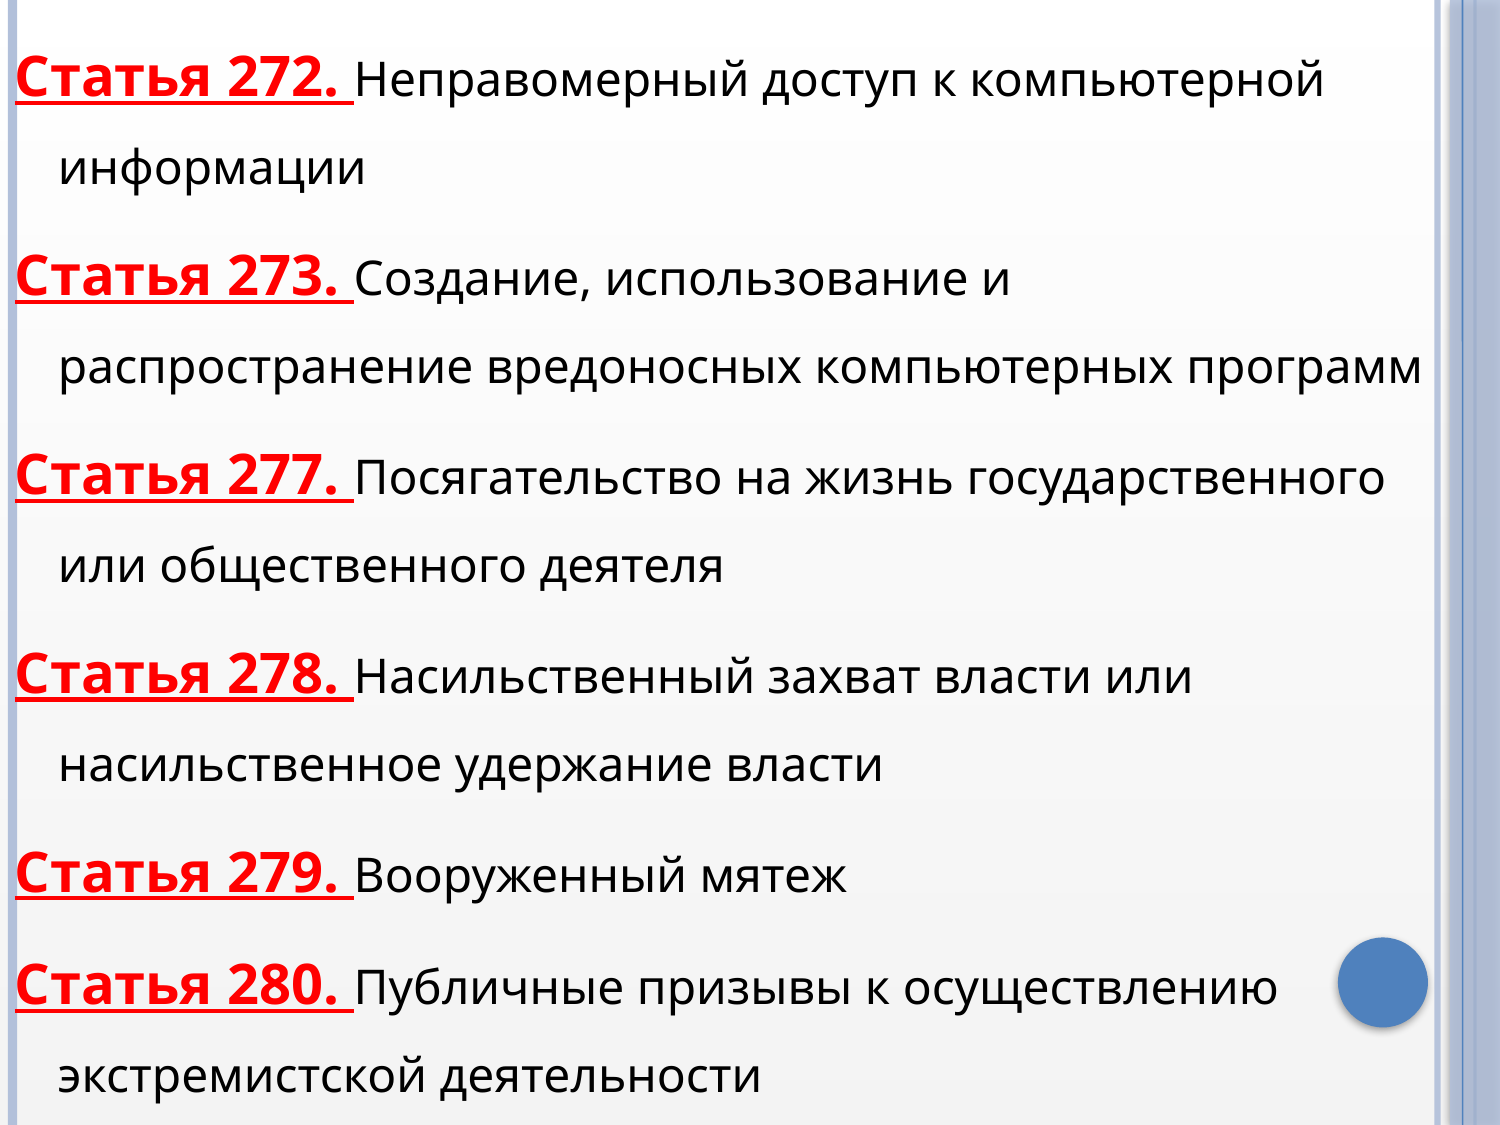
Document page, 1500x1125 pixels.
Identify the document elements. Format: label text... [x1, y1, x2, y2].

list Статья 272. Неправомерный доступ к компьютерной информации Статья 273. Создание, использование и распространение вредоносных компьютерных программ Статья 277. Посягательство на жизнь государственного или общественного деятеля Статья 278. Насильственный захват власти или насильственное удержание власти Статья 279. Вооруженный мятеж Статья 280. Публичные призывы к осуществлению экстремистской деятельности [0, 0, 1447, 1125]
